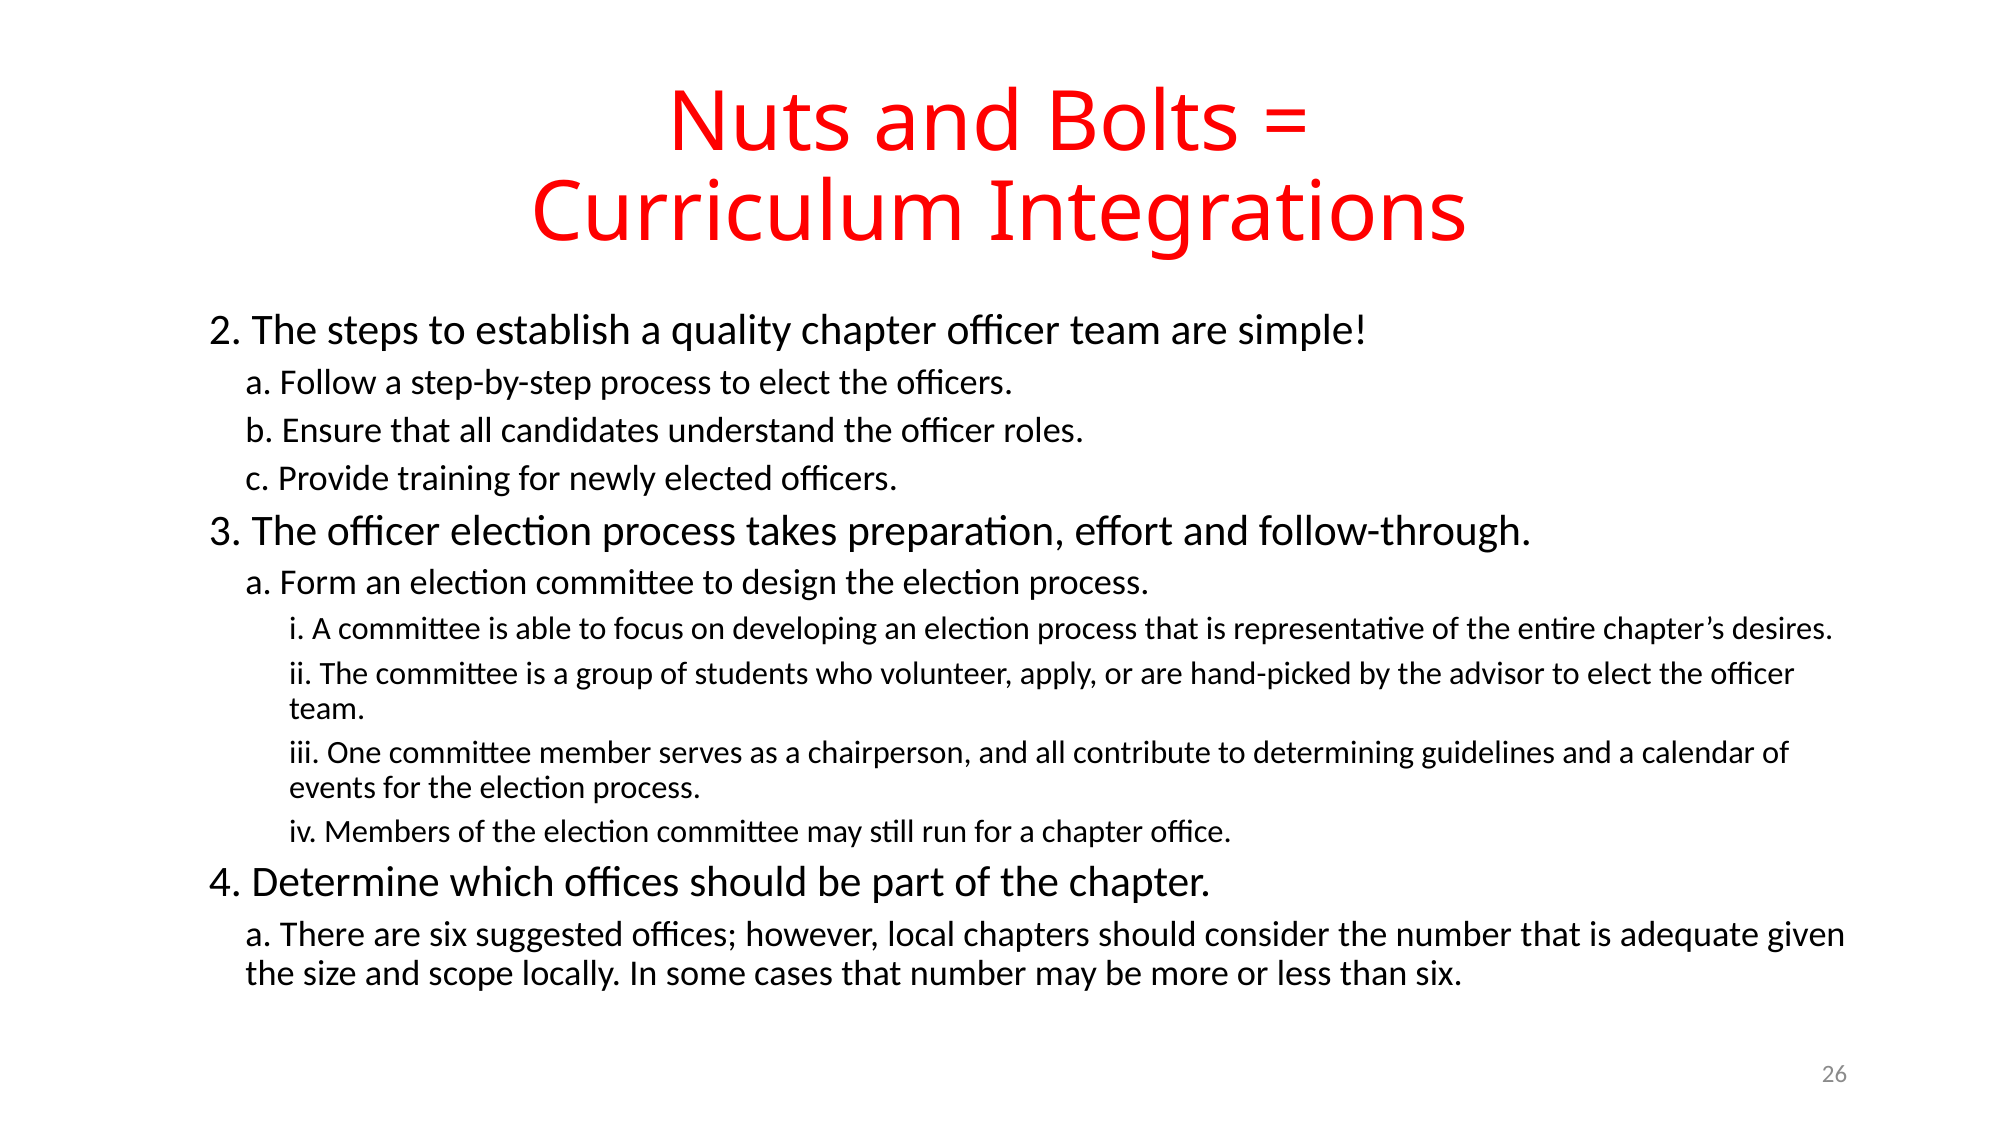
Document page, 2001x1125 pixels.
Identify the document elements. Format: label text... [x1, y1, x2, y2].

list 2. The steps to establish a quality chapter officer team are simple! a. Follow a step-by-step process to elect the officers. b. Ensure that all candidates understand the officer roles. c. Provide training for newly elected officers. 3. The officer election process takes preparation, effort and follow-through. a. Form an election committee to design the election process. i. A committee is able to focus on developing an election process that is representative of the entire chapter’s desires. ii. The committee is a group of students who volunteer, apply, or are hand-picked by the advisor to elect the officer team. iii. One committee member serves as a chairperson, and all contribute to determining guidelines and a calendar of events for the election process. iv. Members of the election committee may still run for a chapter office. 4. Determine which offices should be part of the chapter. a. There are six suggested offices; however, local chapters should consider the number that is adequate given the size and scope locally. In some cases that number may be more or less than six. [137, 299, 1863, 1014]
title Nuts and Bolts = Curriculum Integrations [137, 59, 1863, 278]
slide_number 26 [1412, 1042, 1863, 1103]
